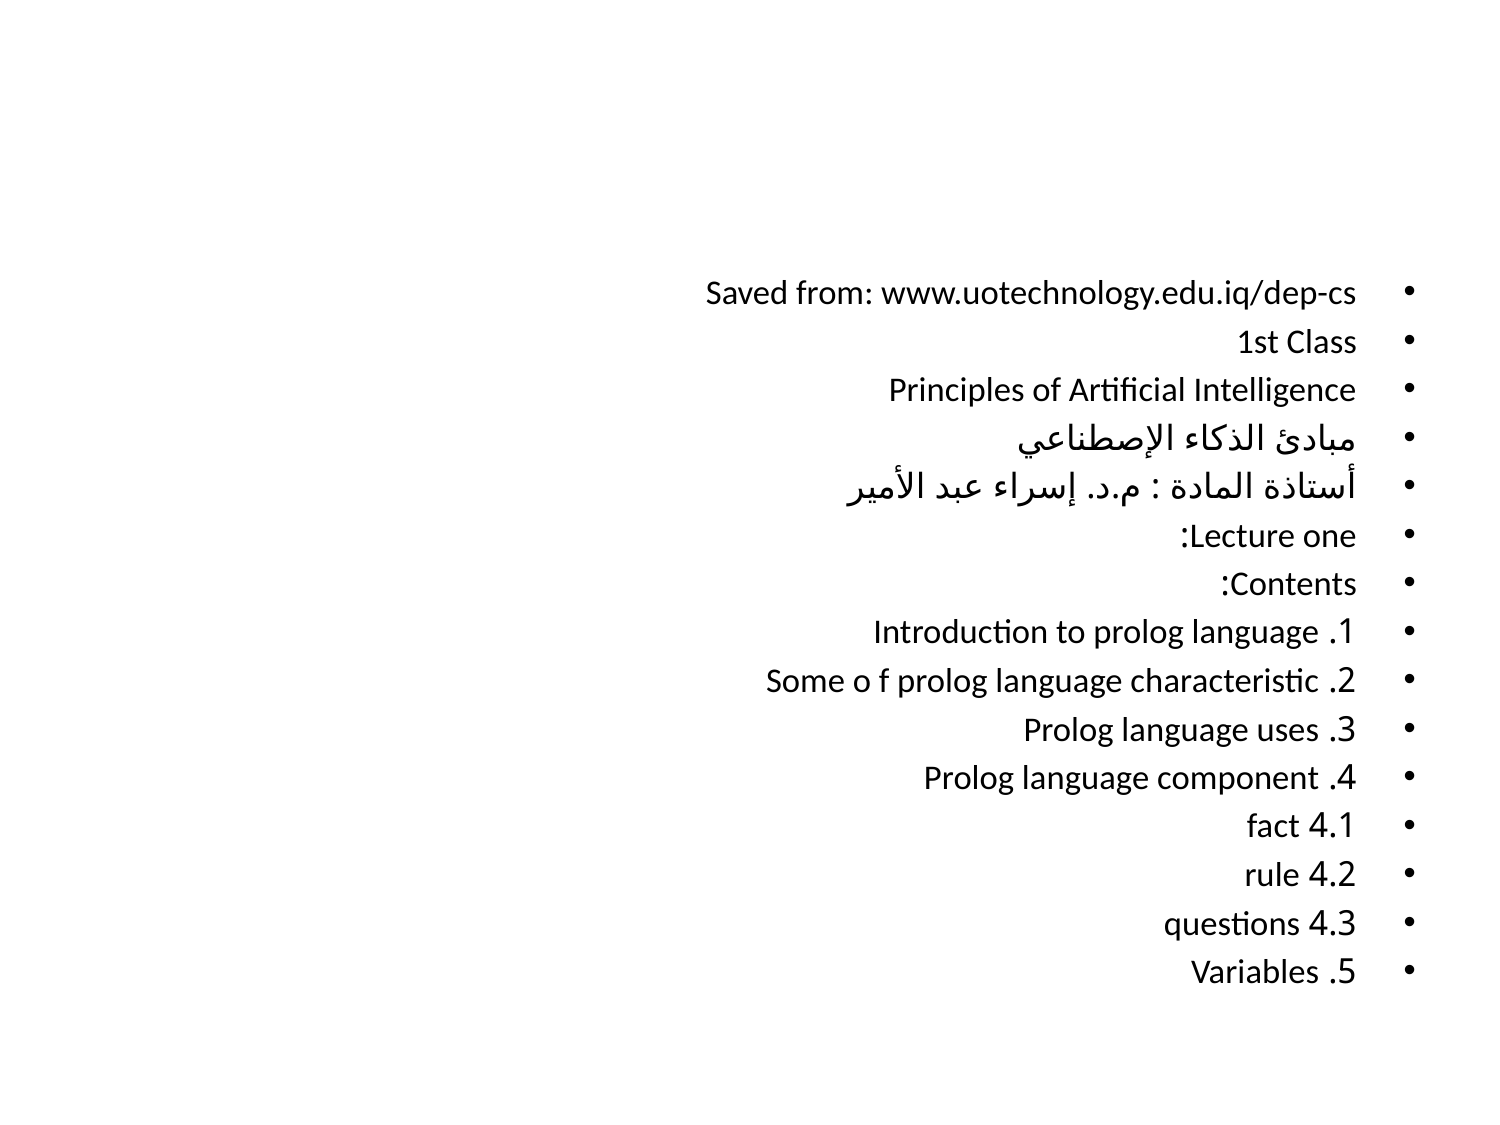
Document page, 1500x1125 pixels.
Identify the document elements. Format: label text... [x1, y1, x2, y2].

list Saved from: www.uotechnology.edu.iq/dep-cs 1st Class Principles of Artificial Intelligence مبادئ الذكاء الإصطناعي أستاذة المادة : م.د. إسراء عبد الأمير Lecture one: Contents: 1. Introduction to prolog language 2. Some o f prolog language characteristic 3. Prolog language uses 4. Prolog language component 4.1 fact 4.2 rule 4.3 questions 5. Variables [75, 262, 1425, 1005]
